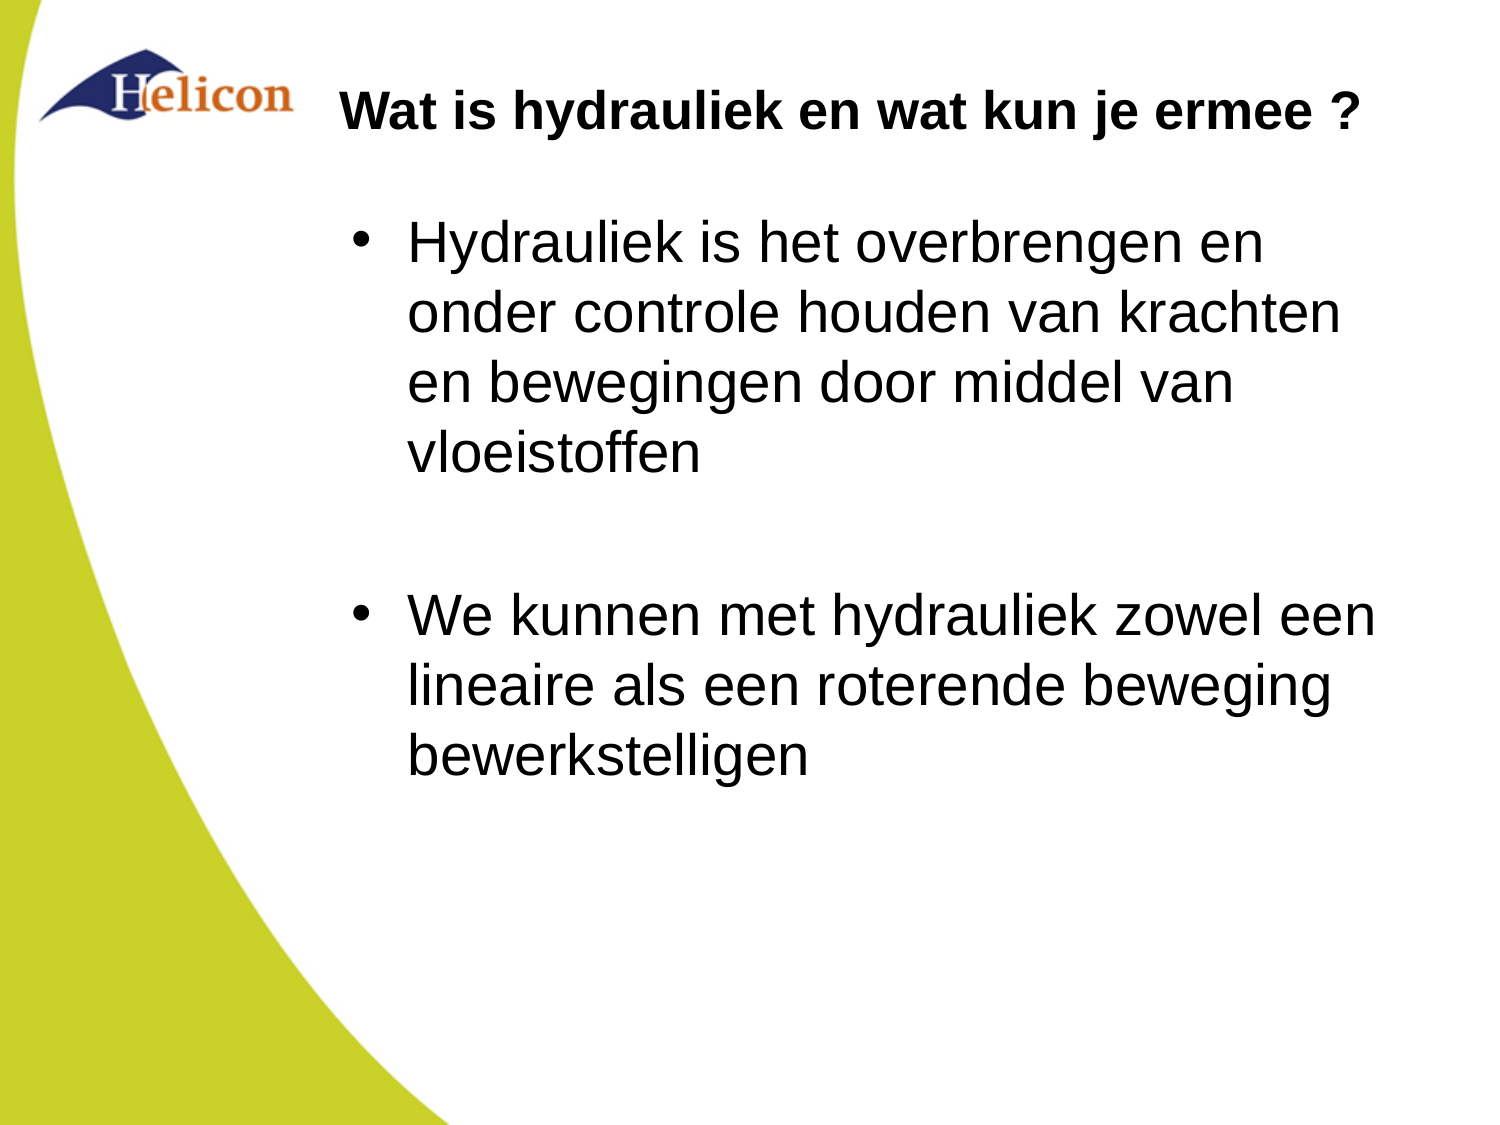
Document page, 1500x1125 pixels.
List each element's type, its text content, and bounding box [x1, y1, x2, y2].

list Hydrauliek is het overbrengen en onder controle houden van krachten en bewegingen door middel van vloeistoffen We kunnen met hydrauliek zowel een lineaire als een roterende beweging bewerkstelligen [336, 196, 1425, 1005]
picture [0, 0, 1500, 1125]
title Wat is hydrauliek en wat kun je ermee ? [324, 54, 1415, 161]
